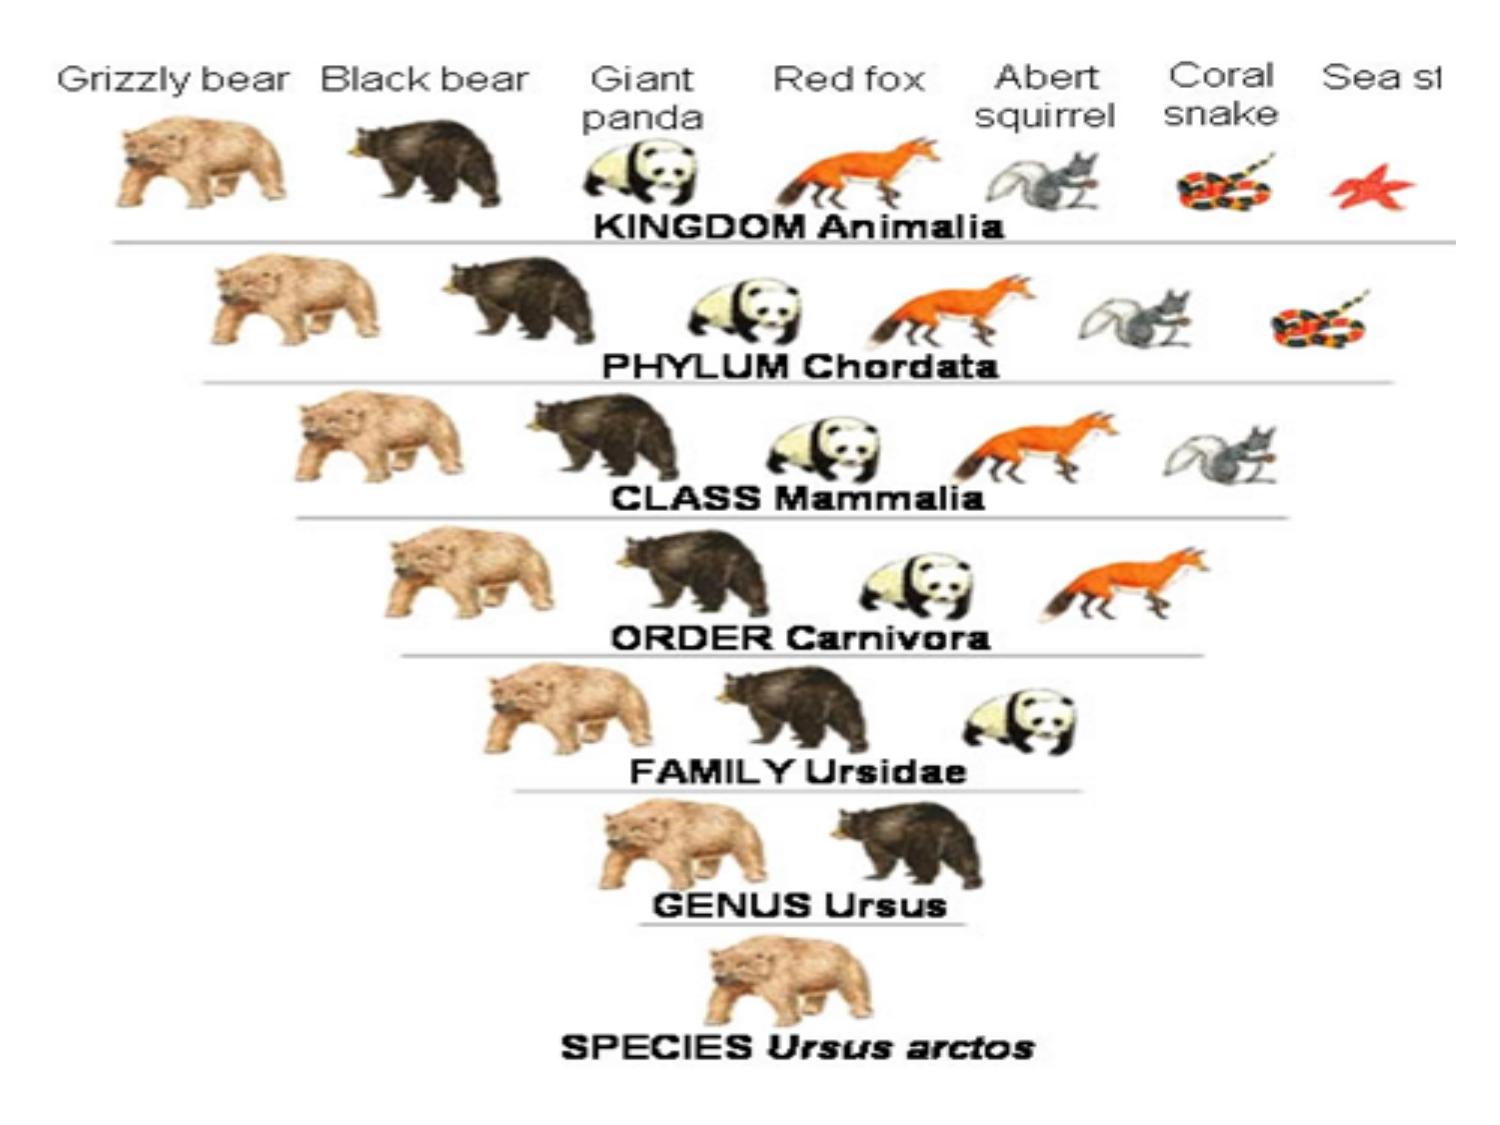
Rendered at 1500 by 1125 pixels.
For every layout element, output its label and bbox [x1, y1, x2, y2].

picture [48, 37, 1457, 1101]
